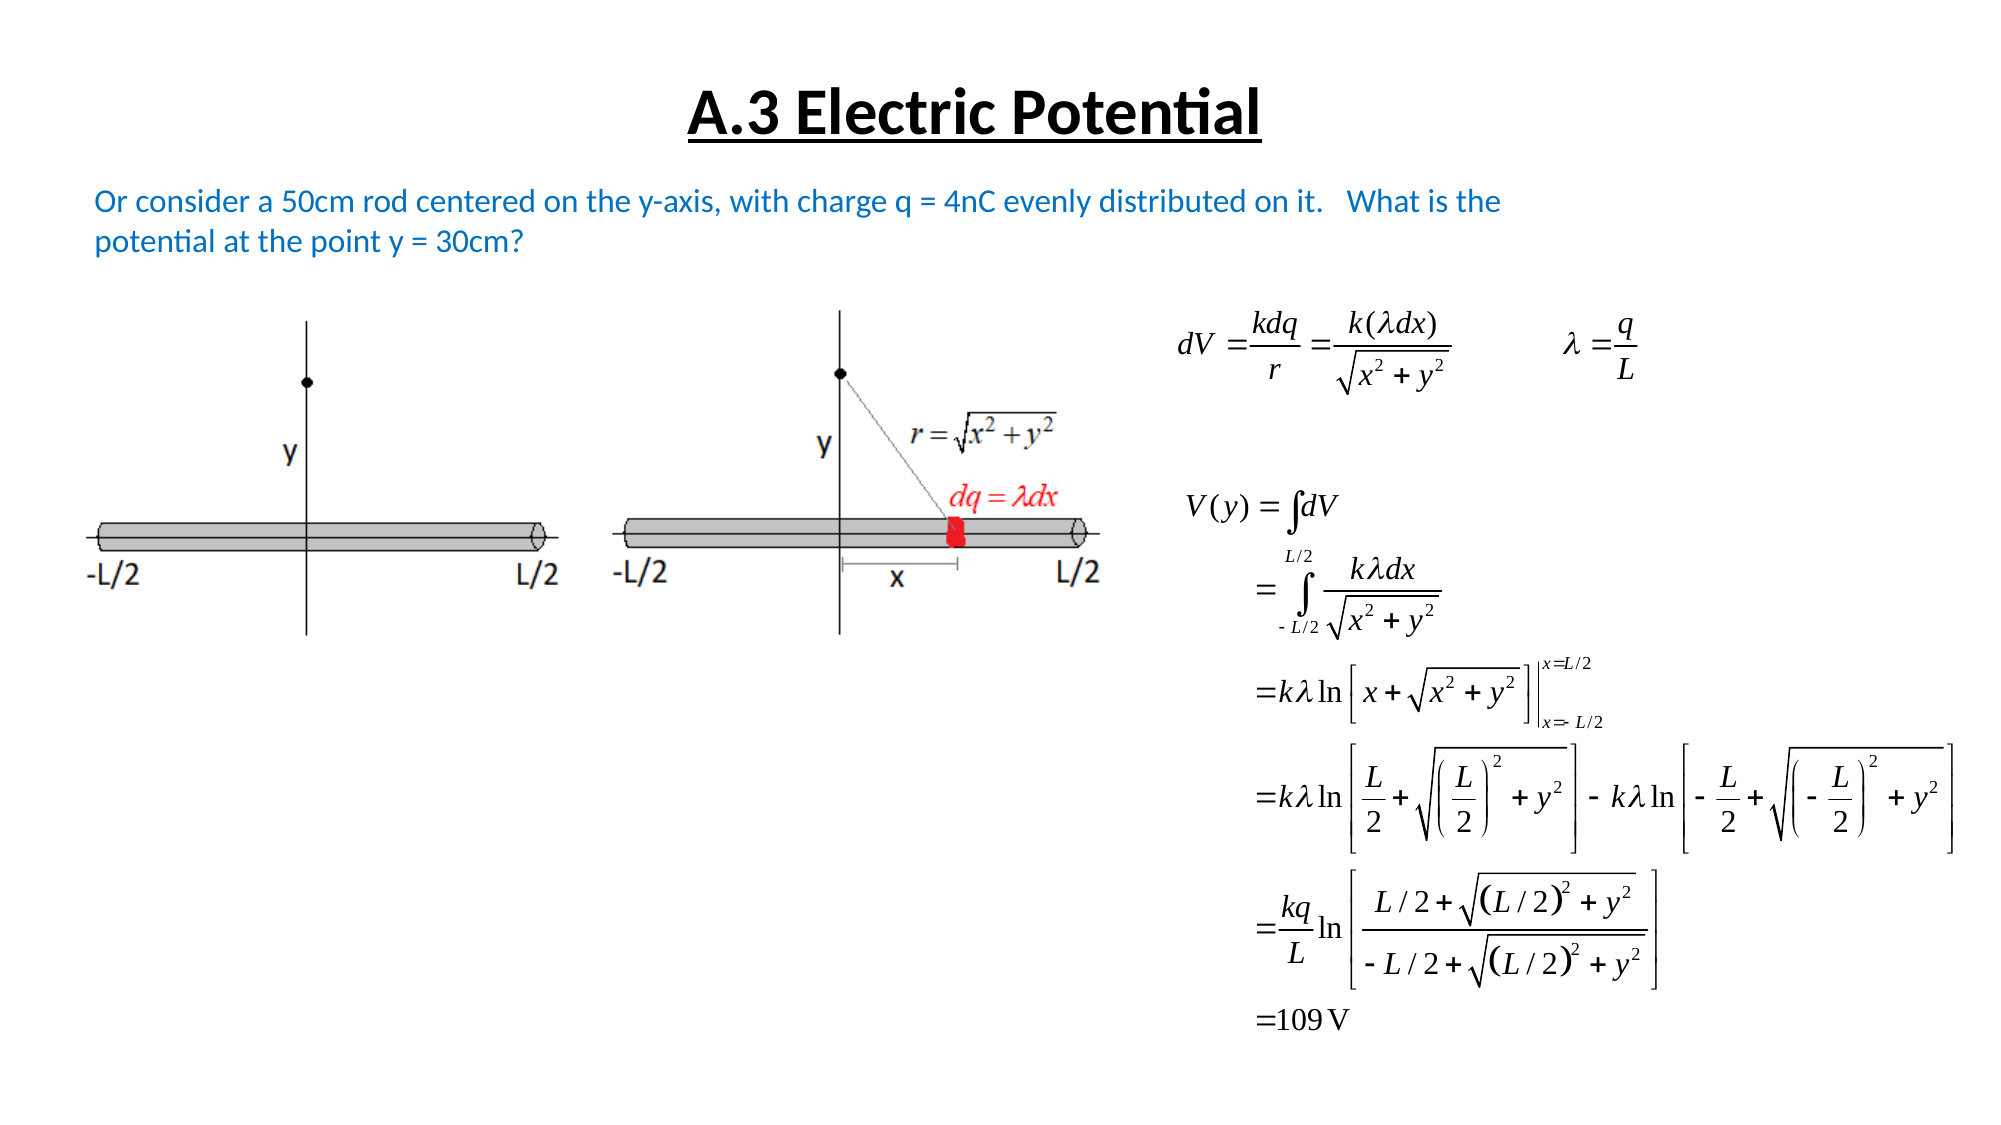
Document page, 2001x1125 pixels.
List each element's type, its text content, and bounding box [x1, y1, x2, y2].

text_box A.3 Electric Potential [672, 60, 1278, 155]
text_box Or consider a 50cm rod centered on the y-axis, with charge q = 4nC evenly distributed on it. What is the potential at the point y = 30cm? [79, 171, 1528, 267]
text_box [608, 303, 1121, 656]
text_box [82, 314, 579, 656]
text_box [1182, 479, 1965, 1046]
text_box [1172, 303, 1644, 403]
